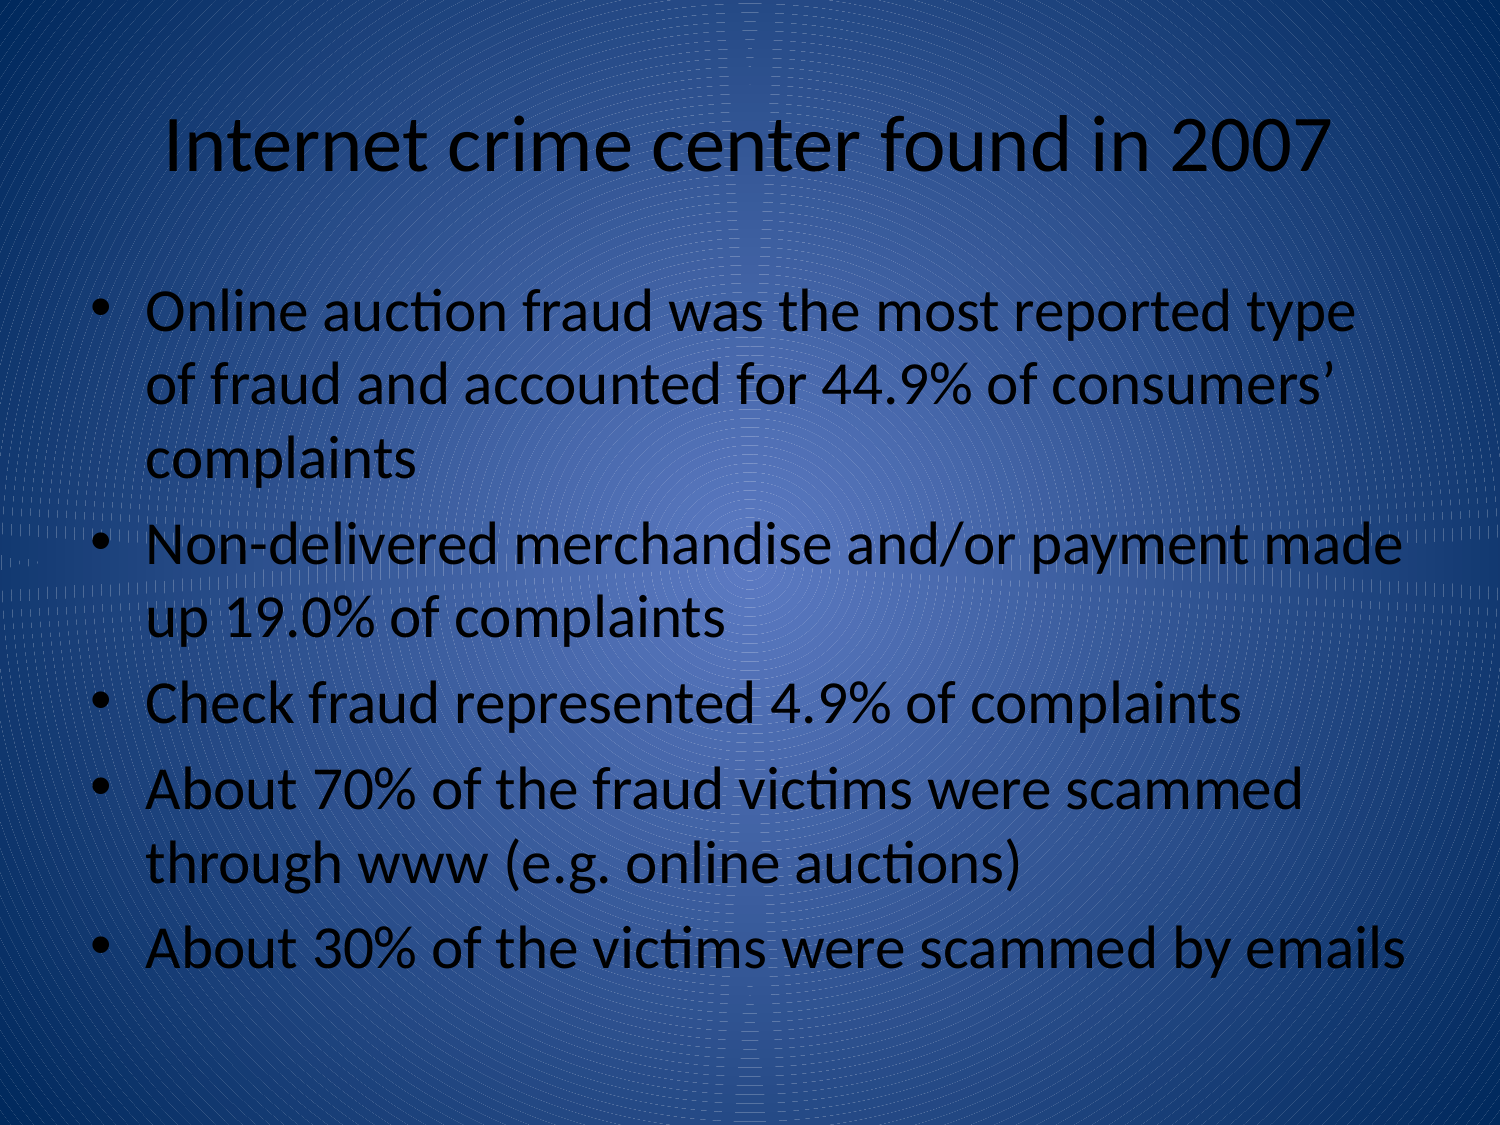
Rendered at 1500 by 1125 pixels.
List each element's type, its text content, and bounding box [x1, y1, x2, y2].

title Internet crime center found in 2007 [75, 45, 1425, 233]
list Online auction fraud was the most reported type of fraud and accounted for 44.9% of consumers’ complaints Non-delivered merchandise and/or payment made up 19.0% of complaints Check fraud represented 4.9% of complaints About 70% of the fraud victims were scammed through www (e.g. online auctions) About 30% of the victims were scammed by emails [75, 262, 1425, 1005]
